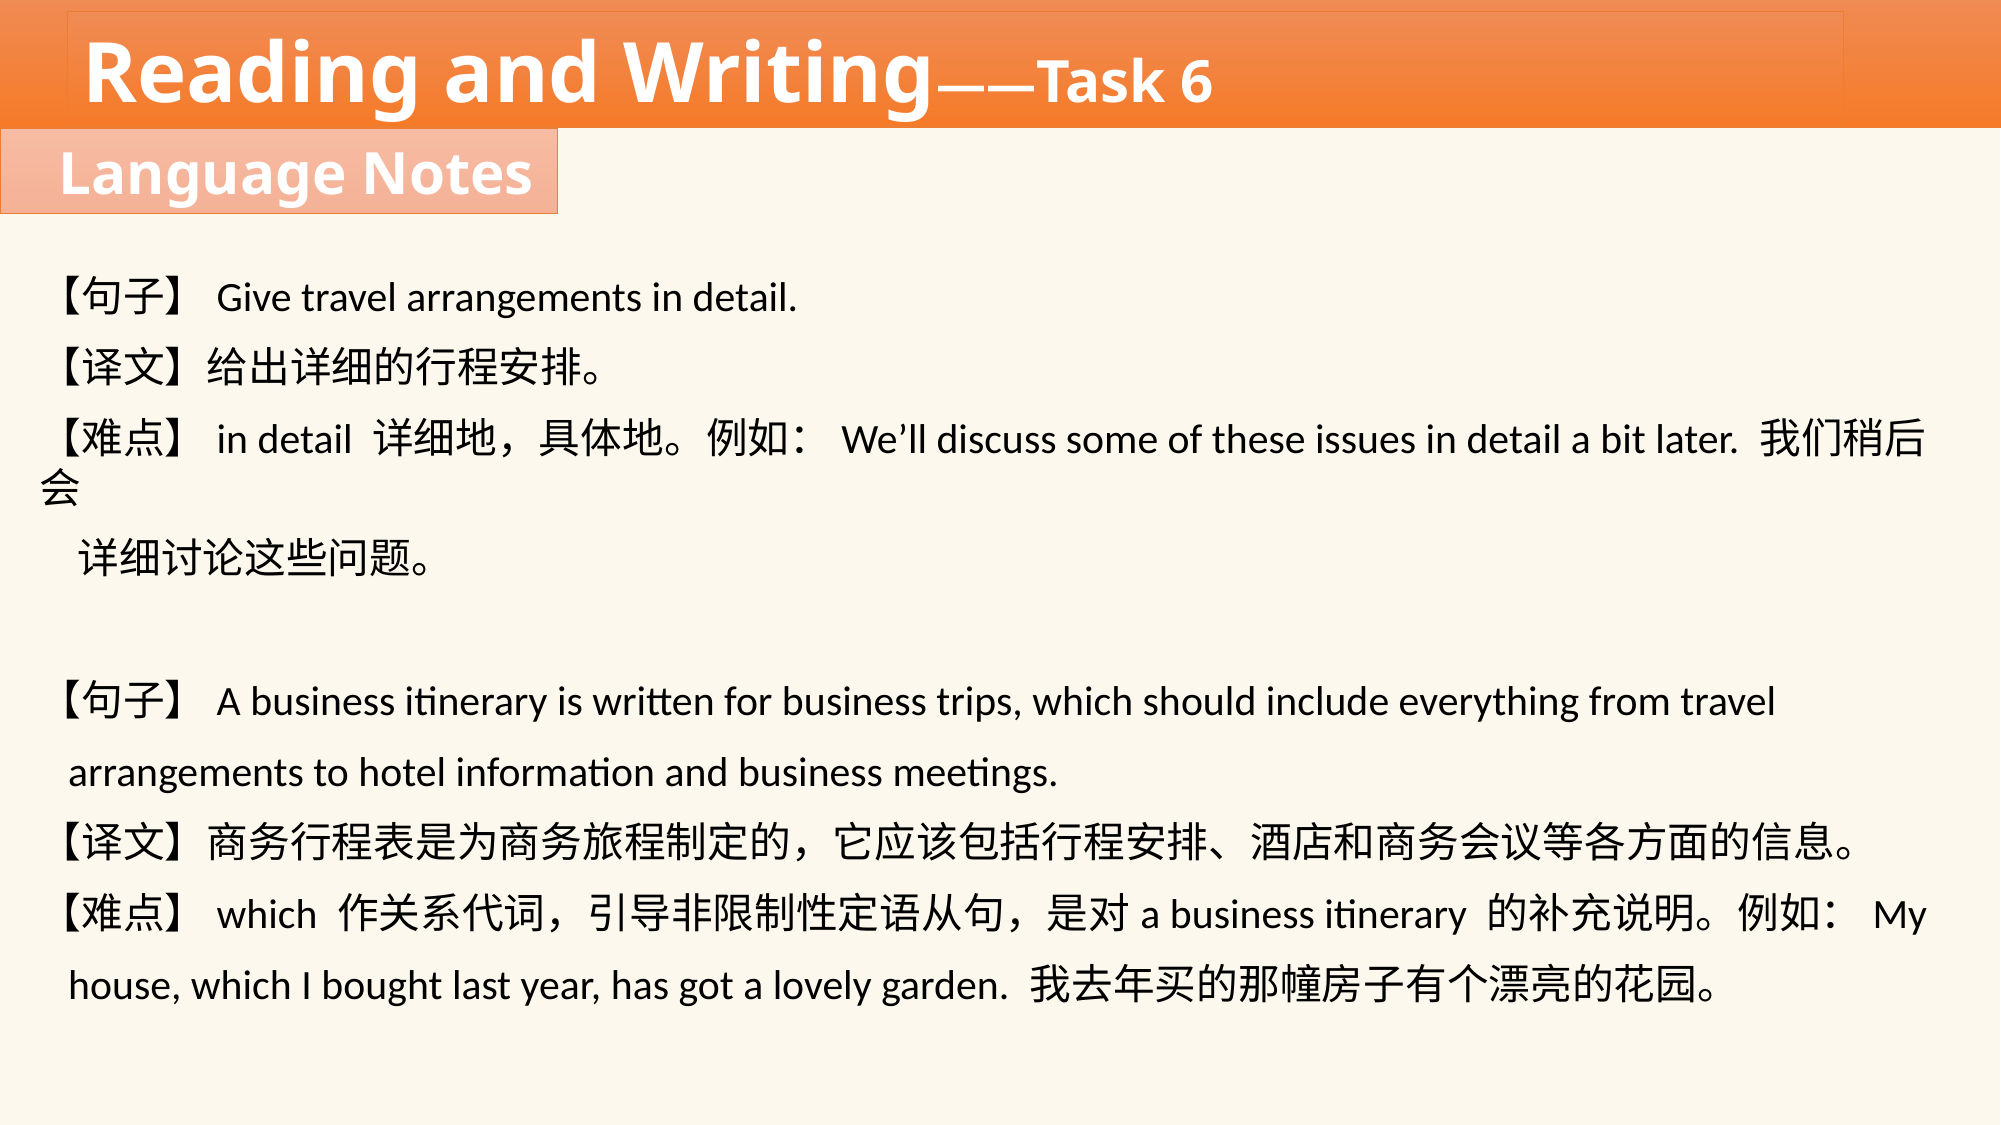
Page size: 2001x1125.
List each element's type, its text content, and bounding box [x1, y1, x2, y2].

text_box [0, 0, 2000, 215]
list 【句子】Give travel arrangements in detail. 【译文】给出详细的行程安排。 【难点】in detail 详细地，具体地。例如：We’ll discuss some of these issues in detail a bit later. 我们稍后会 详细讨论这些问题。 【句子】A business itinerary is written for business trips, which should include everything from travel arrangements to hotel information and business meetings. 【译文】商务行程表是为商务旅程制定的，它应该包括行程安排、酒店和商务会议等各方面的信息。 【难点】which 作关系代词，引导非限制性定语从句，是对a business itinerary 的补充说明。例如：My house, which I bought last year, has got a lovely garden. 我去年买的那幢房子有个漂亮的花园。 [24, 262, 1978, 1115]
